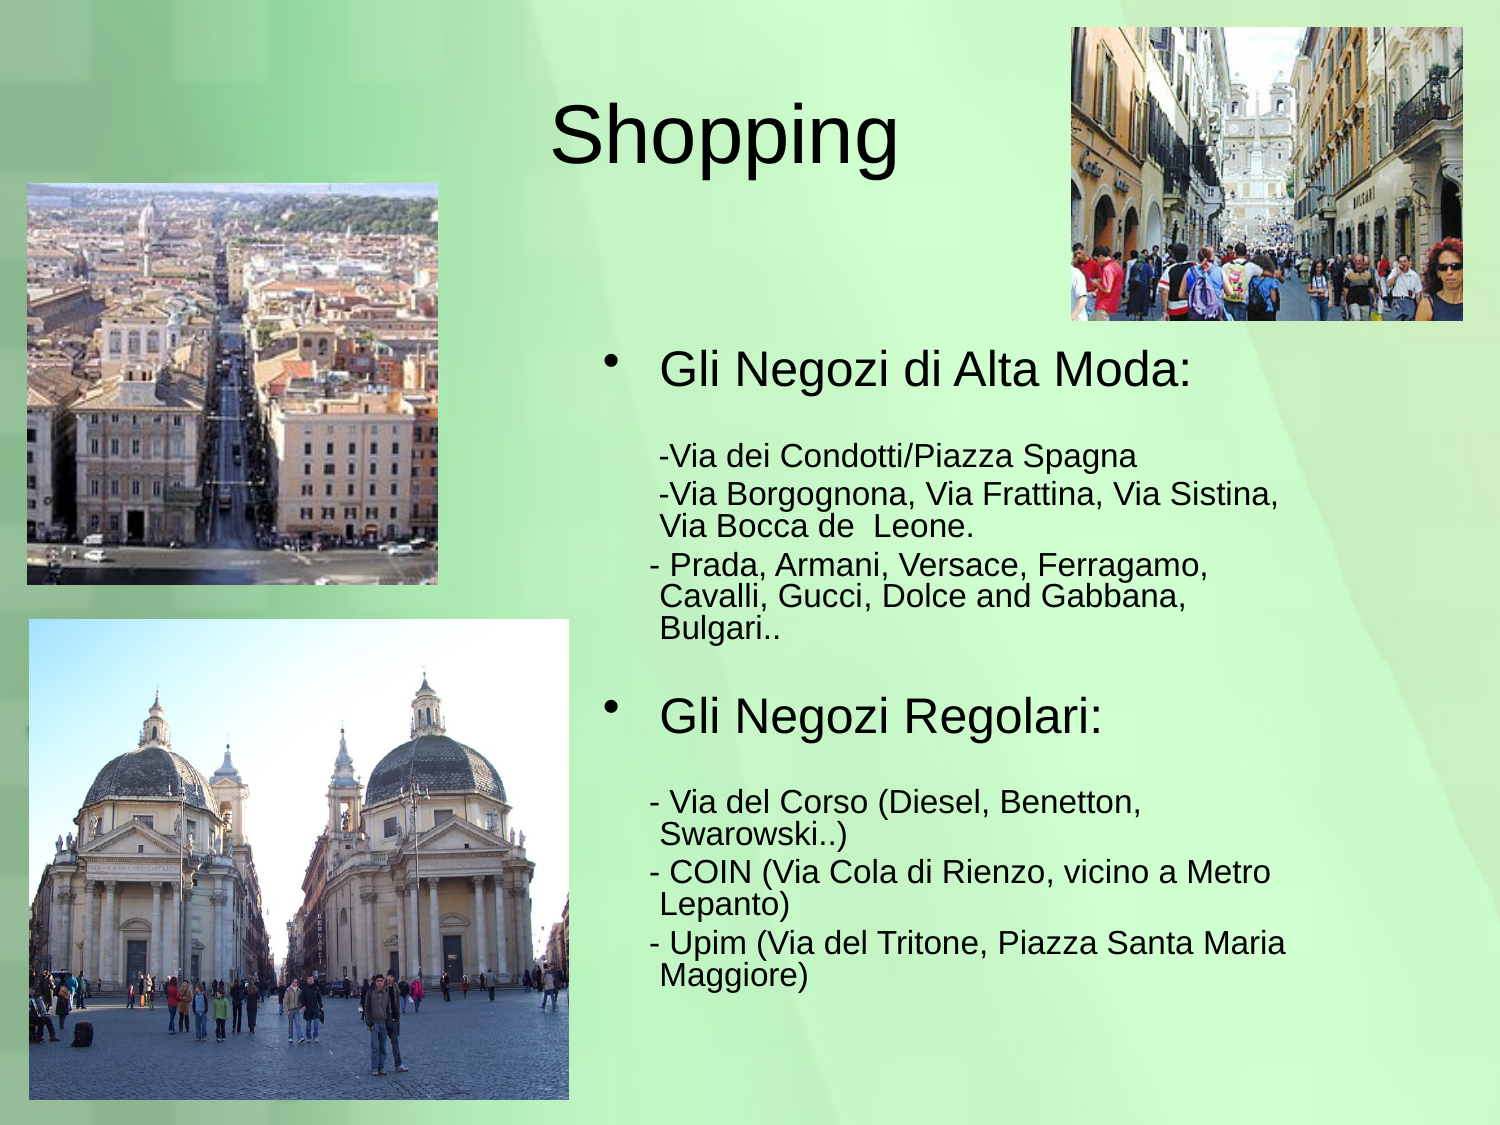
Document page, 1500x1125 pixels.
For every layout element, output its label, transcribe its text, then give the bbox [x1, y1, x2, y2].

title Shopping [533, 0, 1500, 188]
list Gli Negozi di Alta Moda: -Via dei Condotti/Piazza Spagna -Via Borgognona, Via Frattina, Via Sistina, Via Bocca de Leone. - Prada, Armani, Versace, Ferragamo, Cavalli, Gucci, Dolce and Gabbana, Bulgari.. Gli Negozi Regolari: - Via del Corso (Diesel, Benetton, Swarowski..) - COIN (Via Cola di Rienzo, vicino a Metro Lepanto) - Upim (Via del Tritone, Piazza Santa Maria Maggiore) [587, 340, 1308, 1064]
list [1071, 27, 1463, 322]
picture [0, 0, 1500, 1125]
